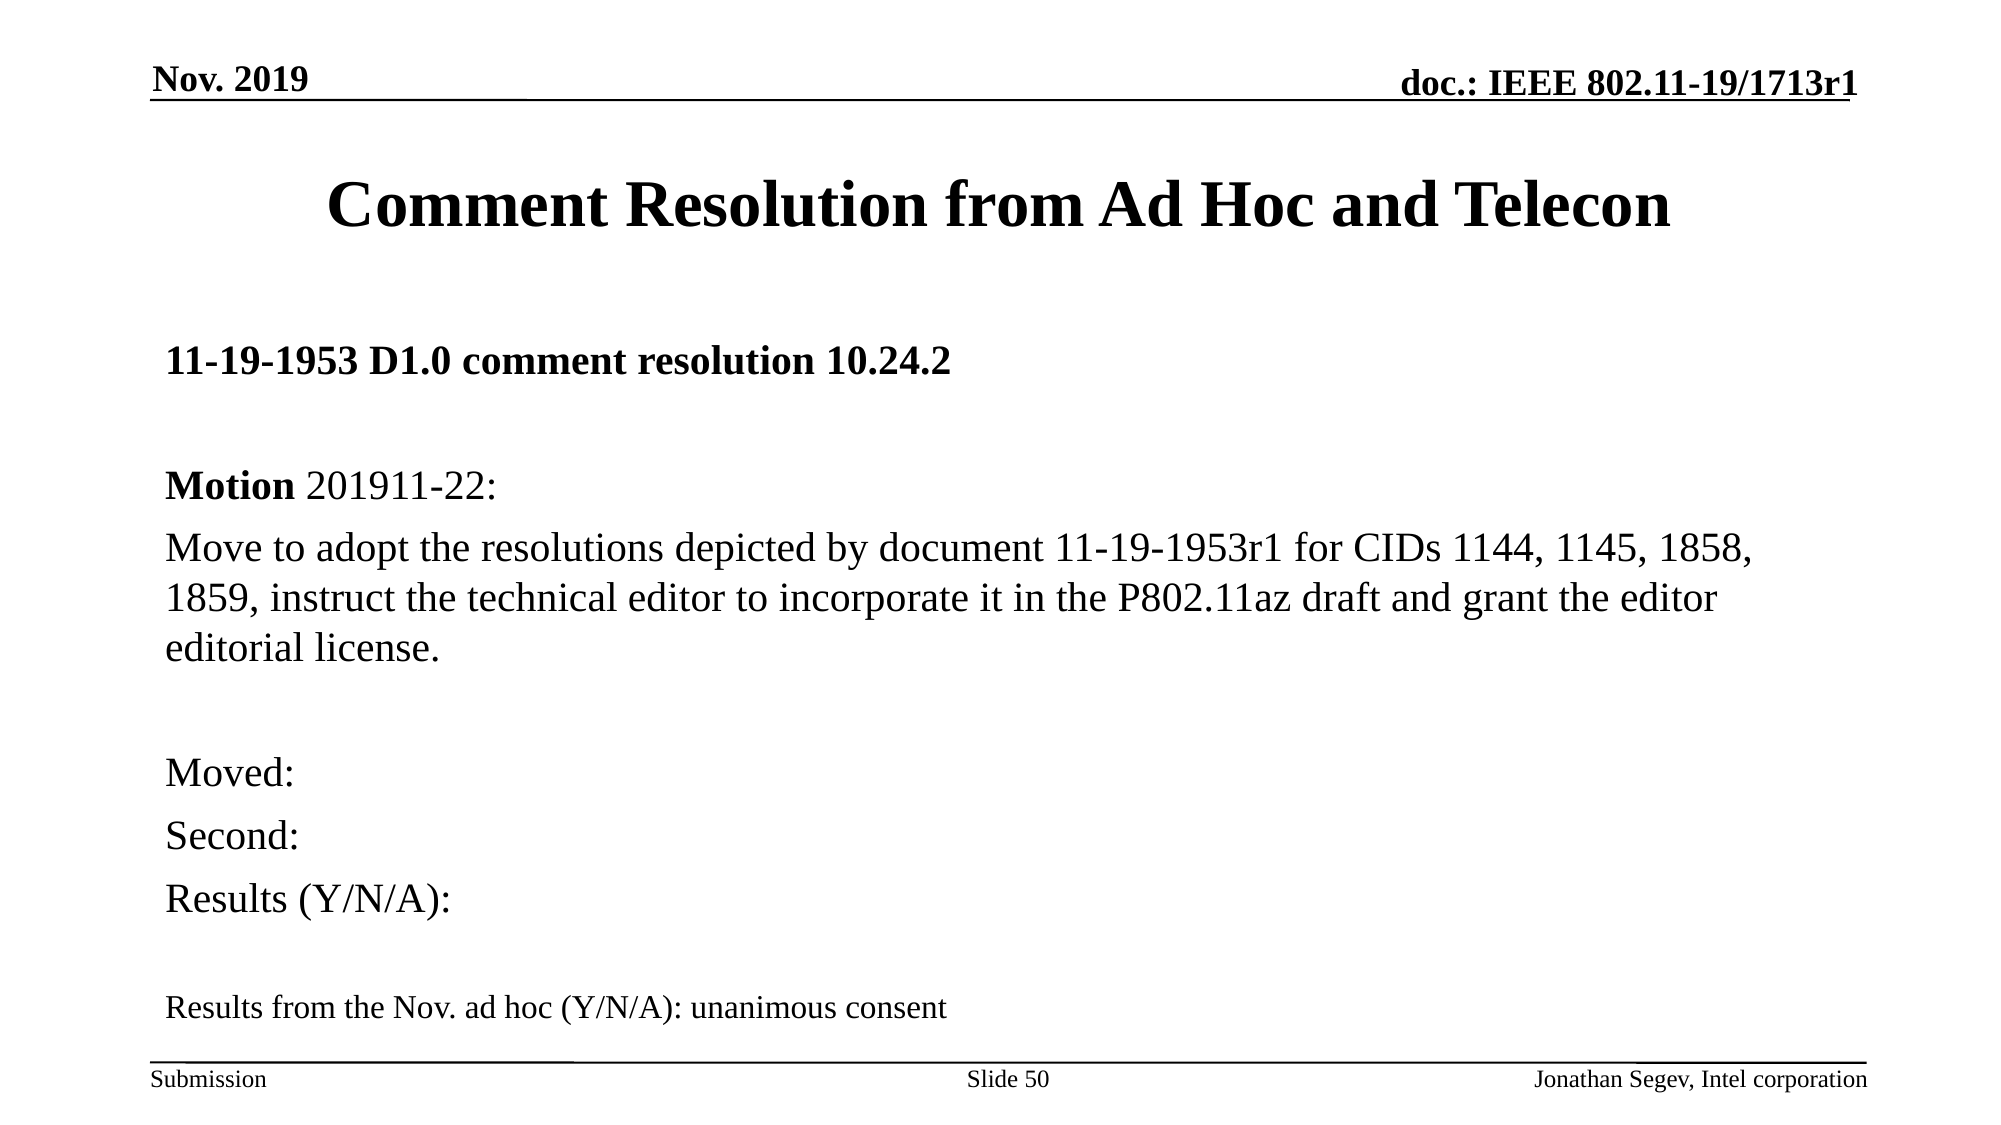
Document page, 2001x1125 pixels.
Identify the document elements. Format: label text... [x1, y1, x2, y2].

slide_number Slide 50 [950, 1061, 1067, 1123]
title Comment Resolution from Ad Hoc and Telecon [149, 112, 1850, 288]
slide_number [152, 54, 563, 100]
footer Jonathan Segev, Intel corporation [1171, 1061, 1869, 1093]
list 11-19-1953 D1.0 comment resolution 10.24.2 Motion 201911-22: Move to adopt the resolutions depicted by document 11-19-1953r1 for CIDs 1144, 1145, 1858, 1859, instruct the technical editor to incorporate it in the P802.11az draft and grant the editor editorial license. Moved: Second: Results (Y/N/A): Results from the Nov. ad hoc (Y/N/A): unanimous consent [149, 324, 1850, 1000]
